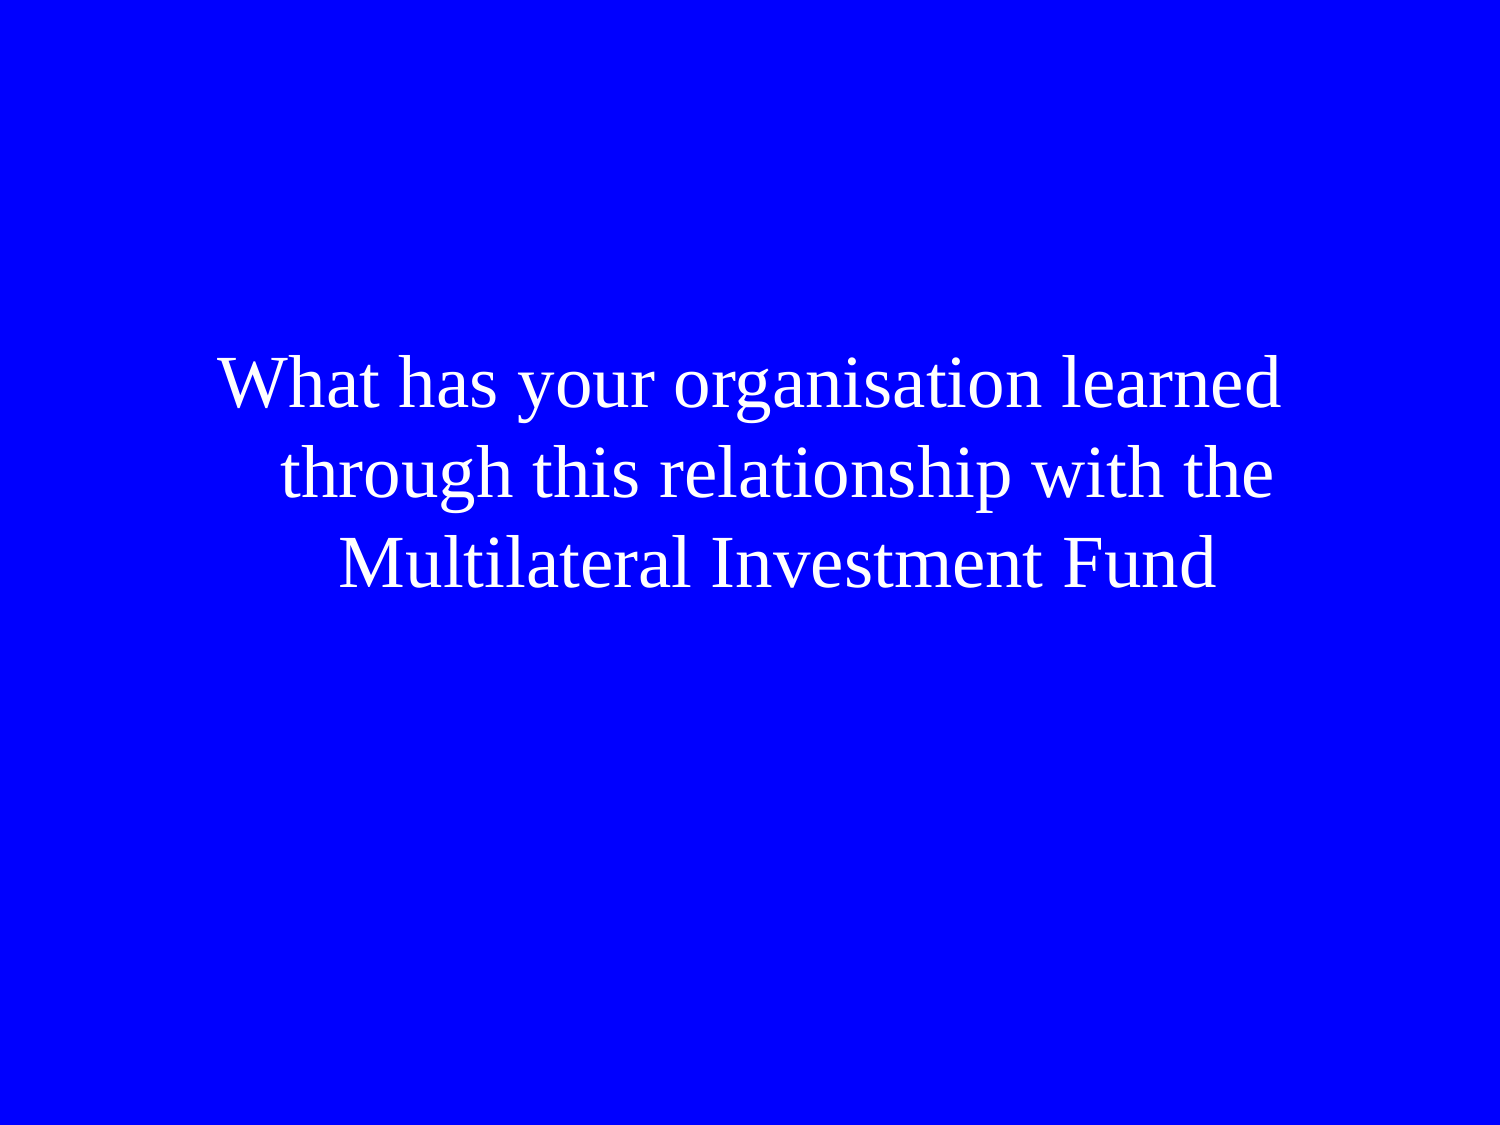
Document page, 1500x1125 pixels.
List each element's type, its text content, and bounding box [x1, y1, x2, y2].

list What has your organisation learned through this relationship with the Multilateral Investment Fund [112, 324, 1388, 1001]
